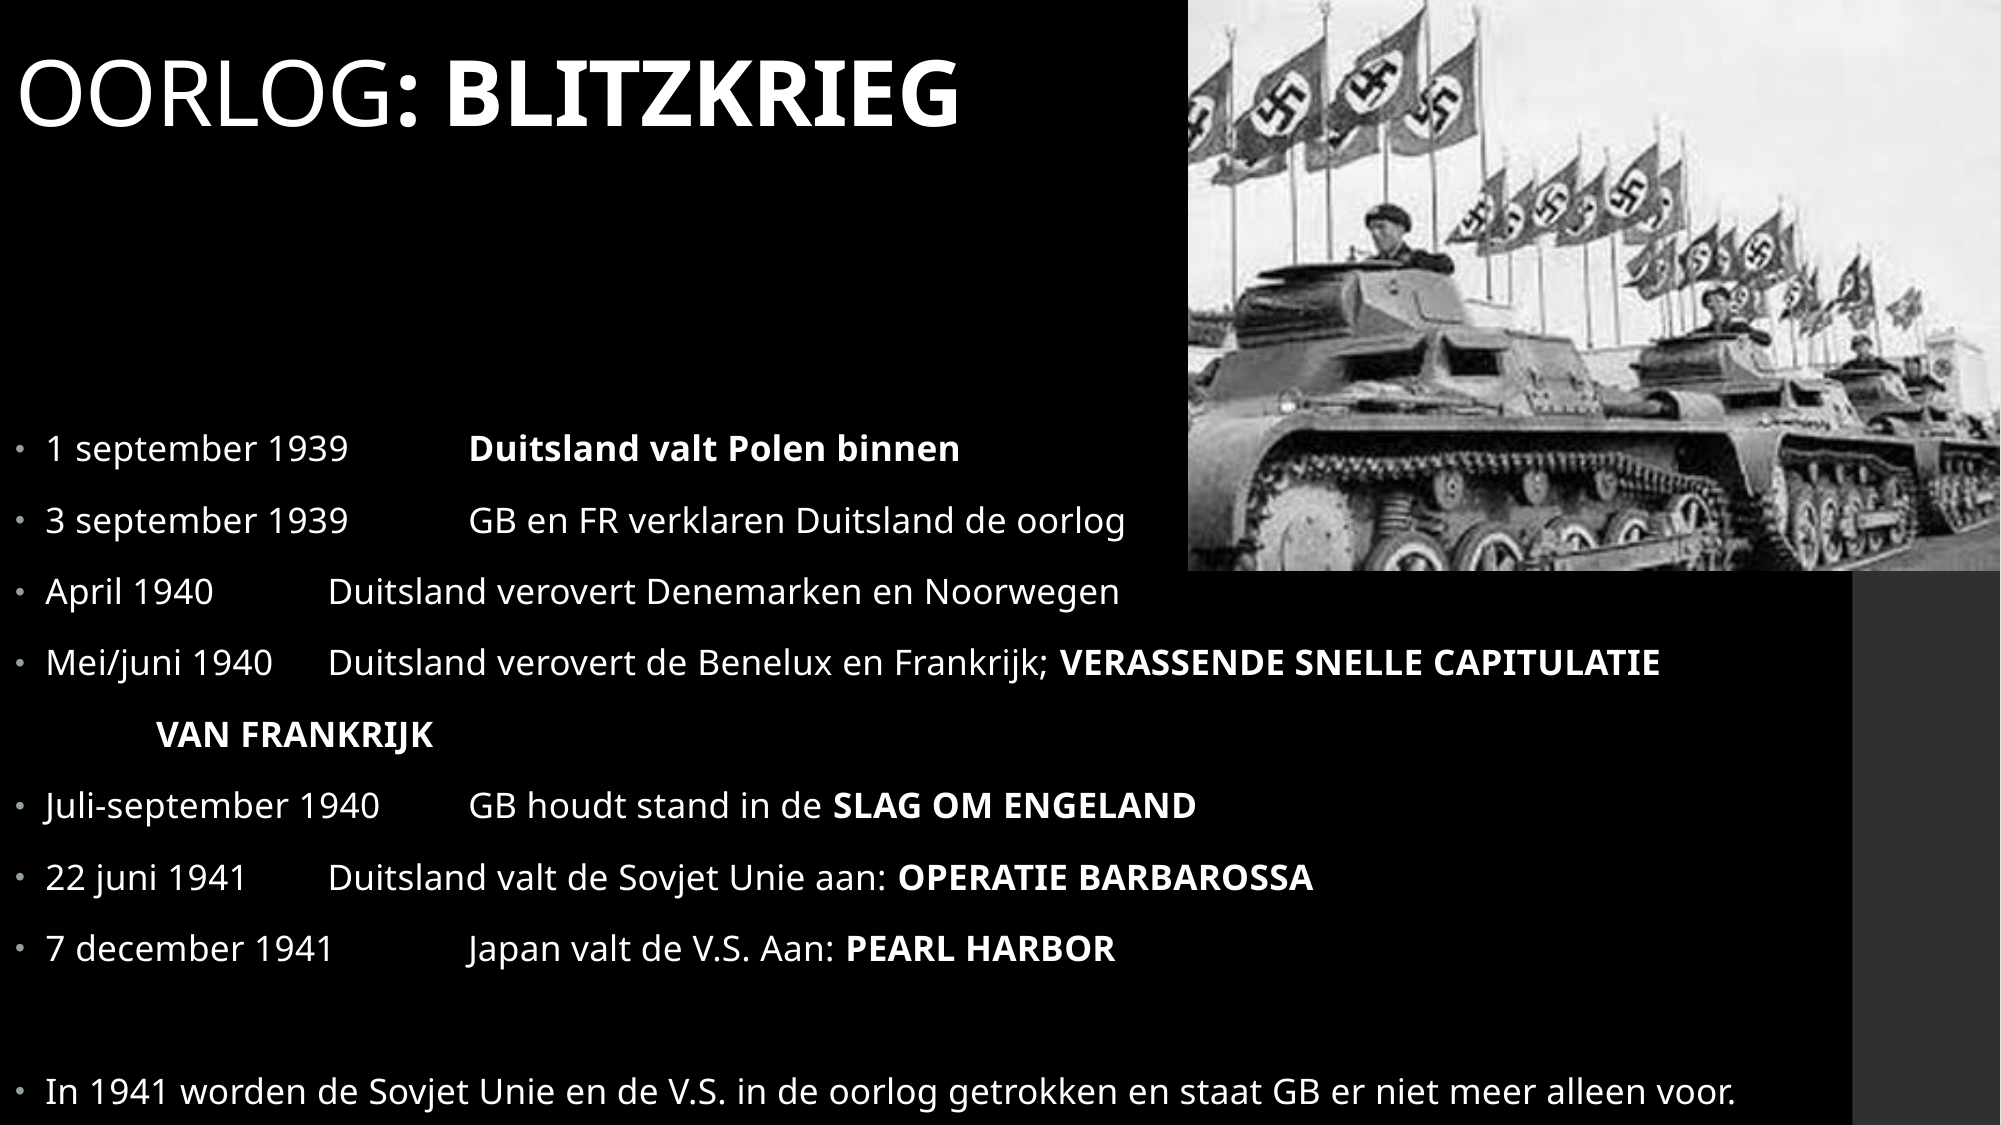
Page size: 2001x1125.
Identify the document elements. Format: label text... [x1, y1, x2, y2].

picture [1188, 0, 2000, 571]
title OORLOG: BLITZKRIEG [0, 0, 1182, 154]
list 1 september 1939 Duitsland valt Polen binnen 3 september 1939 GB en FR verklaren Duitsland de oorlog April 1940 Duitsland verovert Denemarken en Noorwegen Mei/juni 1940 Duitsland verovert de Benelux en Frankrijk; VERASSENDE SNELLE CAPITULATIE VAN FRANKRIJK Juli-september 1940 GB houdt stand in de SLAG OM ENGELAND 22 juni 1941 Duitsland valt de Sovjet Unie aan: OPERATIE BARBAROSSA 7 december 1941 Japan valt de V.S. Aan: PEARL HARBOR In 1941 worden de Sovjet Unie en de V.S. in de oorlog getrokken en staat GB er niet meer alleen voor. [0, 422, 2000, 1125]
